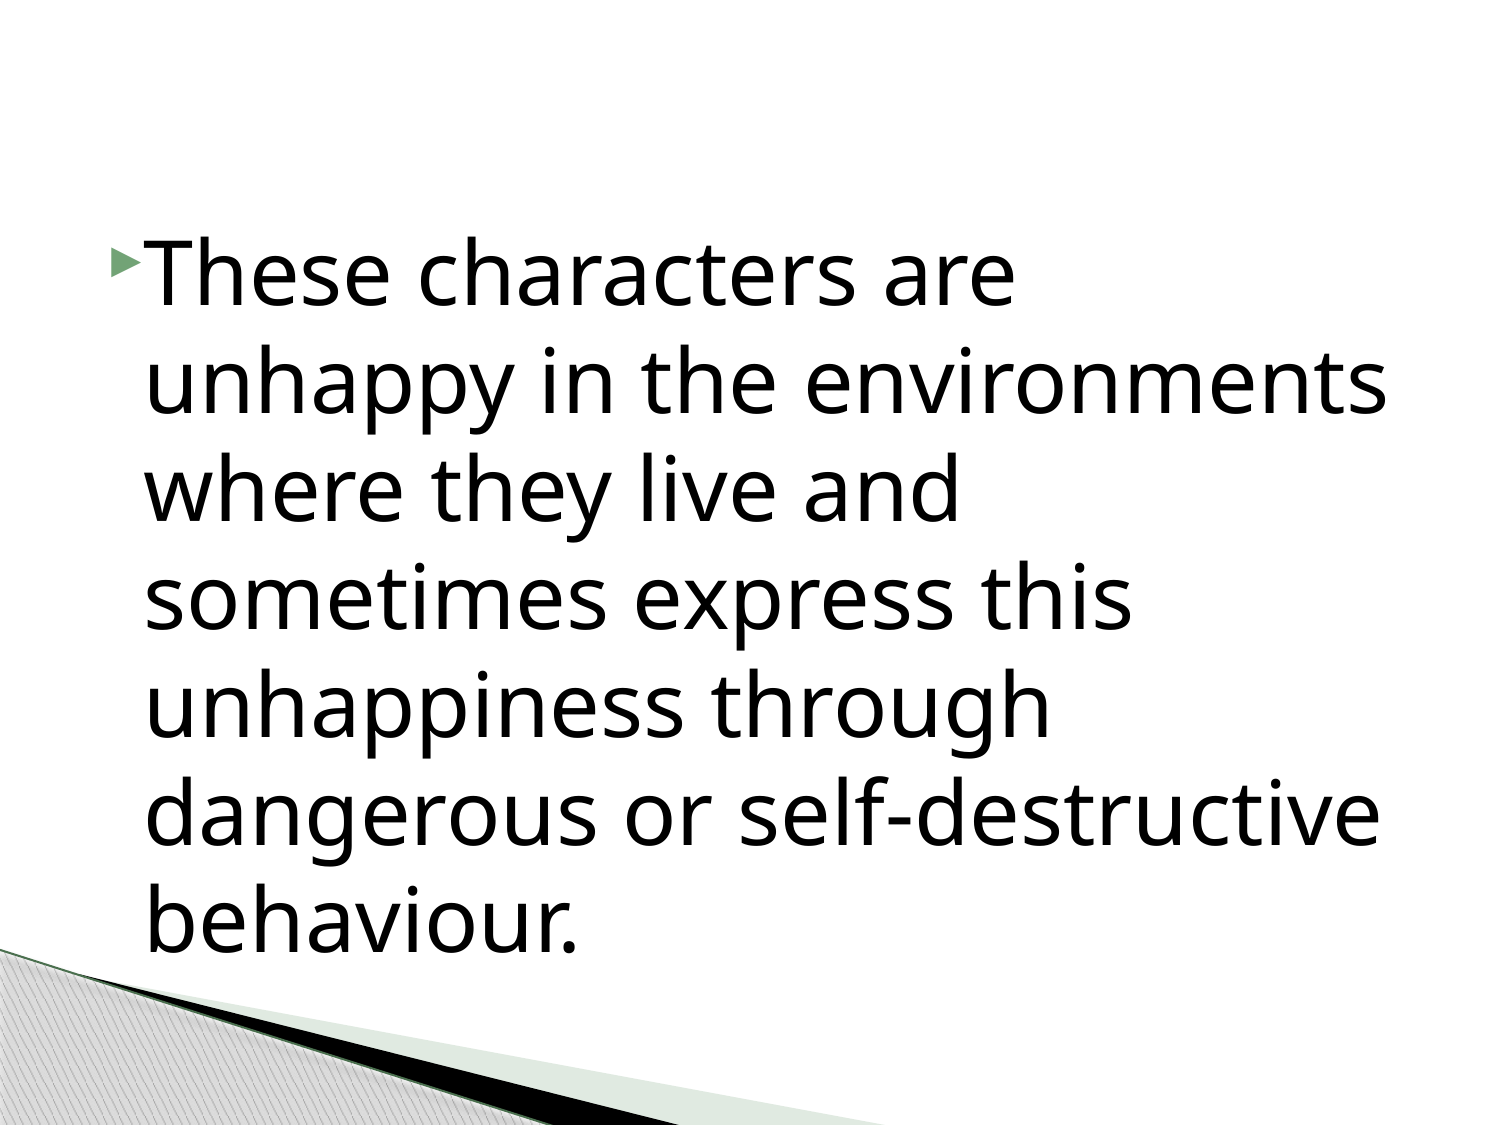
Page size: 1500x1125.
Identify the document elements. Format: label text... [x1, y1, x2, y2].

list These characters are unhappy in the environments where they live and sometimes express this unhappiness through dangerous or self-destructive behaviour. [75, 208, 1425, 986]
